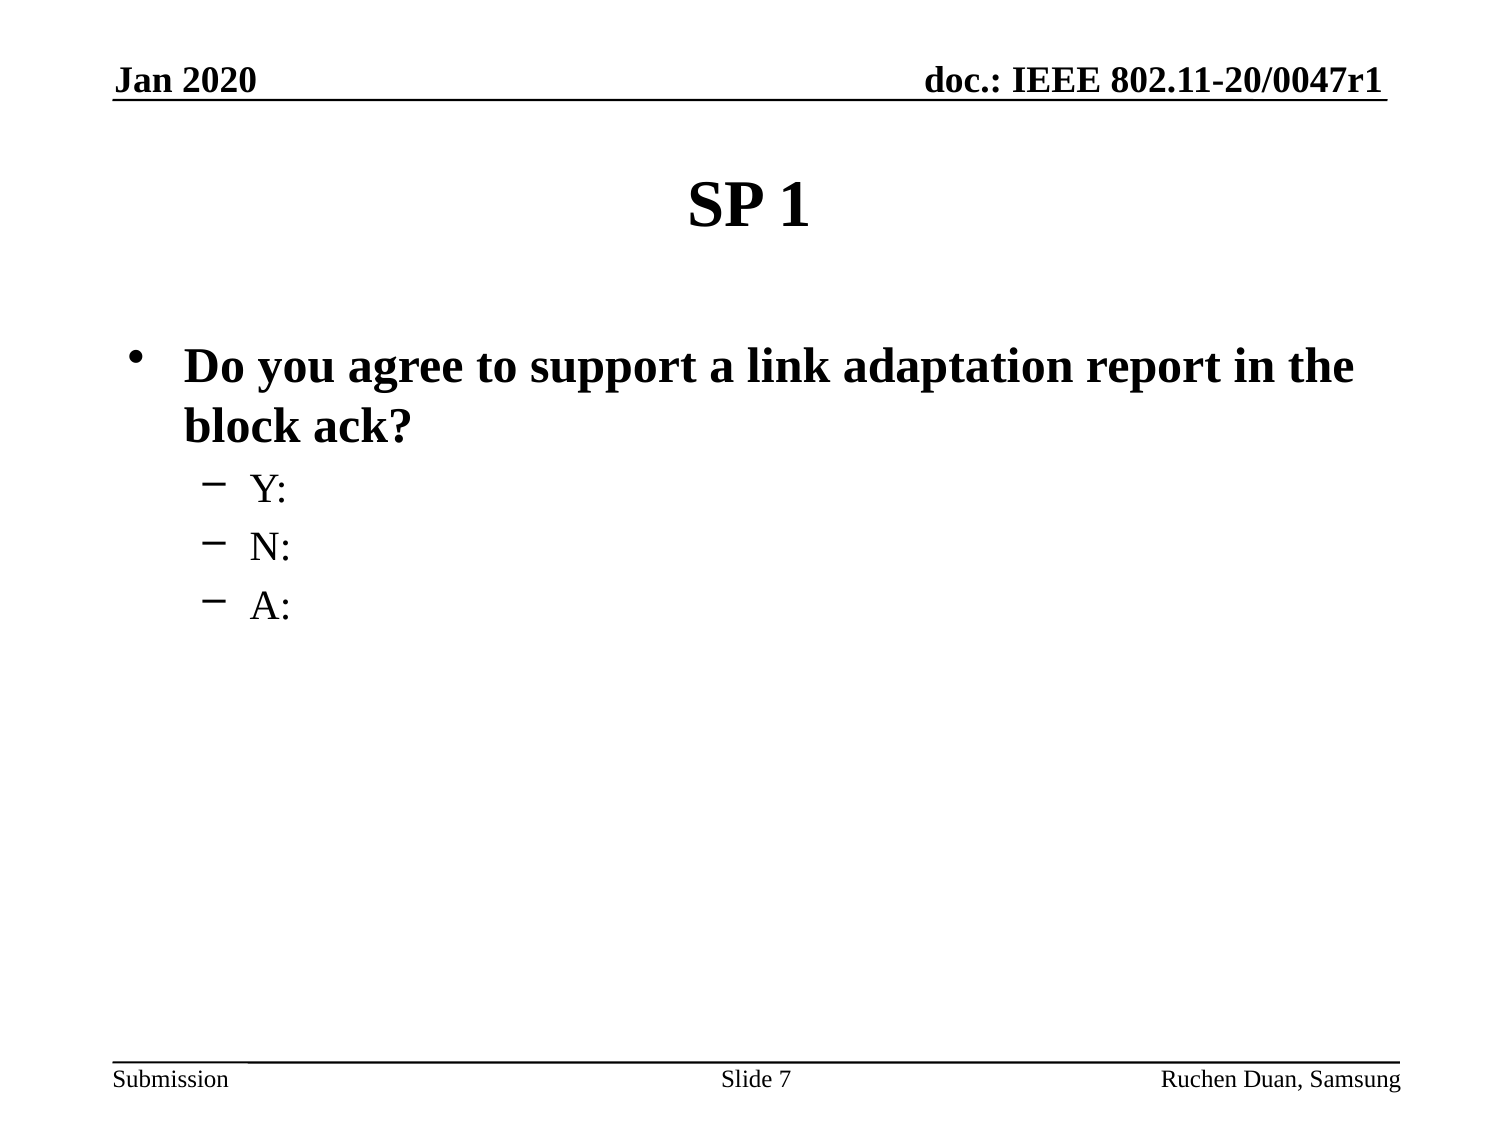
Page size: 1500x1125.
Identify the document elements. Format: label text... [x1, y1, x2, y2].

slide_number Slide 7 [712, 1061, 800, 1093]
list Do you agree to support a link adaptation report in the block ack? Y: N: A: [112, 324, 1388, 1001]
title SP 1 [112, 112, 1388, 288]
footer Ruchen Duan, Samsung [1157, 1061, 1402, 1093]
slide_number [114, 54, 259, 101]
